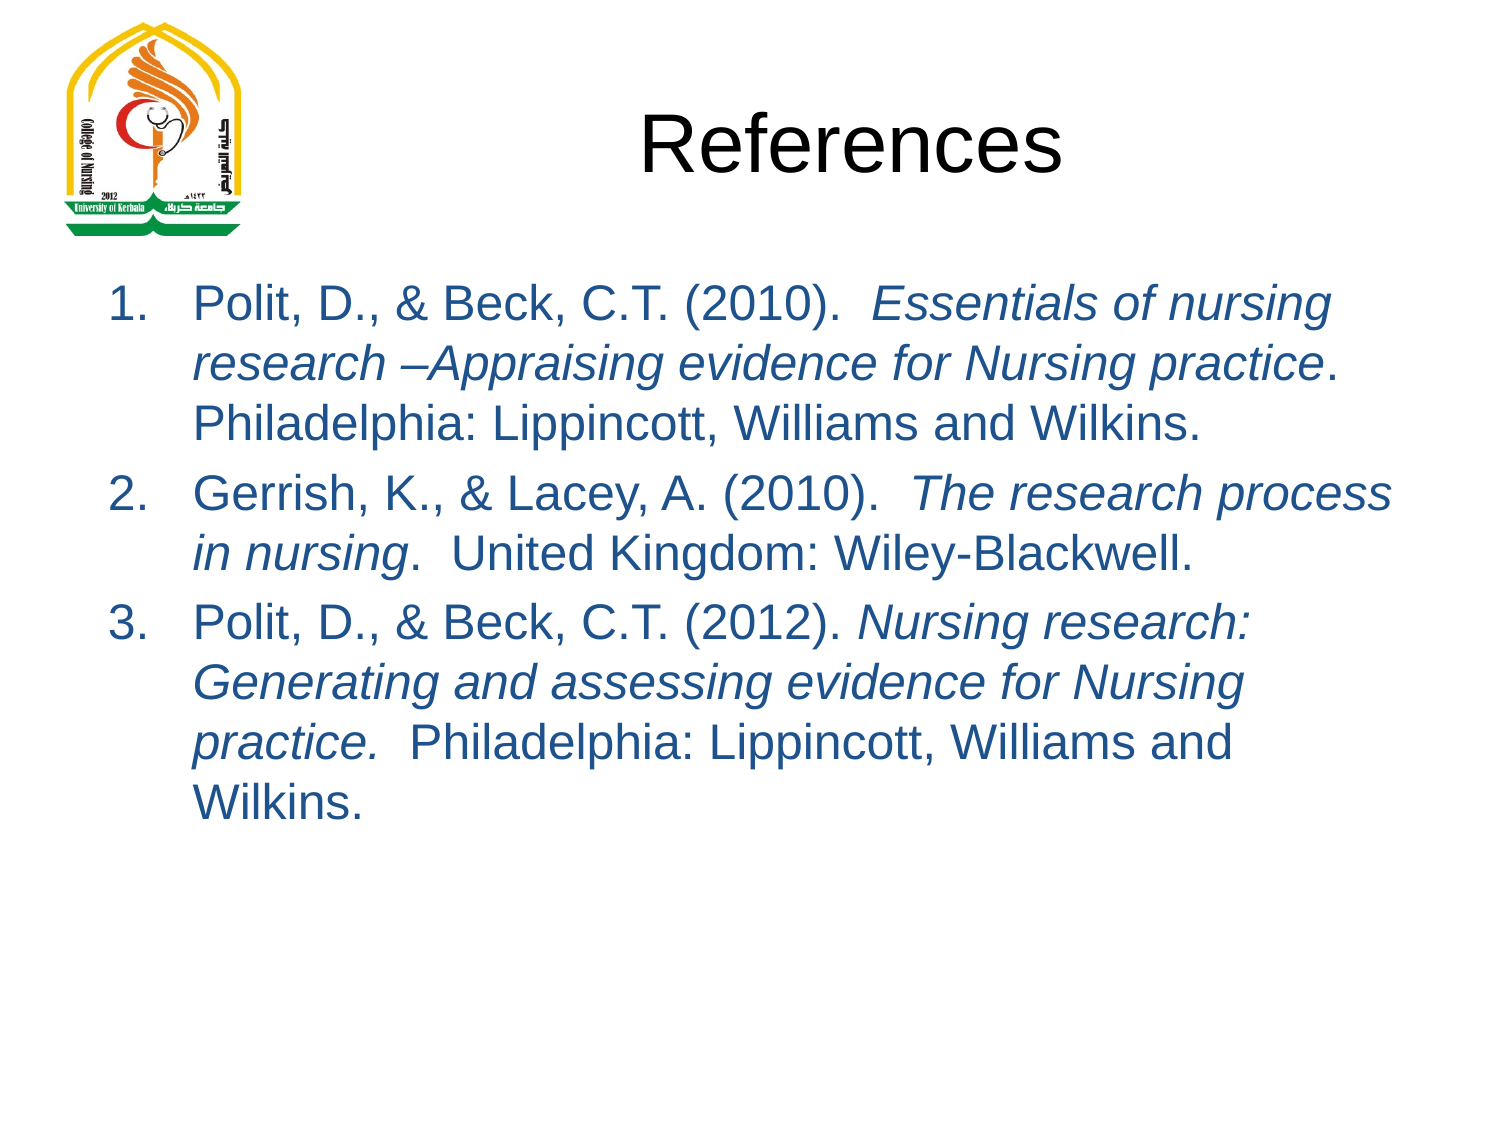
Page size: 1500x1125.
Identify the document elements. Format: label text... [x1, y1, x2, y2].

picture [64, 22, 241, 236]
list Polit, D., & Beck, C.T. (2010). Essentials of nursing research –Appraising evidence for Nursing practice. Philadelphia: Lippincott, Williams and Wilkins. Gerrish, K., & Lacey, A. (2010). The research process in nursing. United Kingdom: Wiley-Blackwell. Polit, D., & Beck, C.T. (2012). Nursing research: Generating and assessing evidence for Nursing practice. Philadelphia: Lippincott, Williams and Wilkins. [75, 262, 1425, 1005]
title References [277, 45, 1425, 233]
